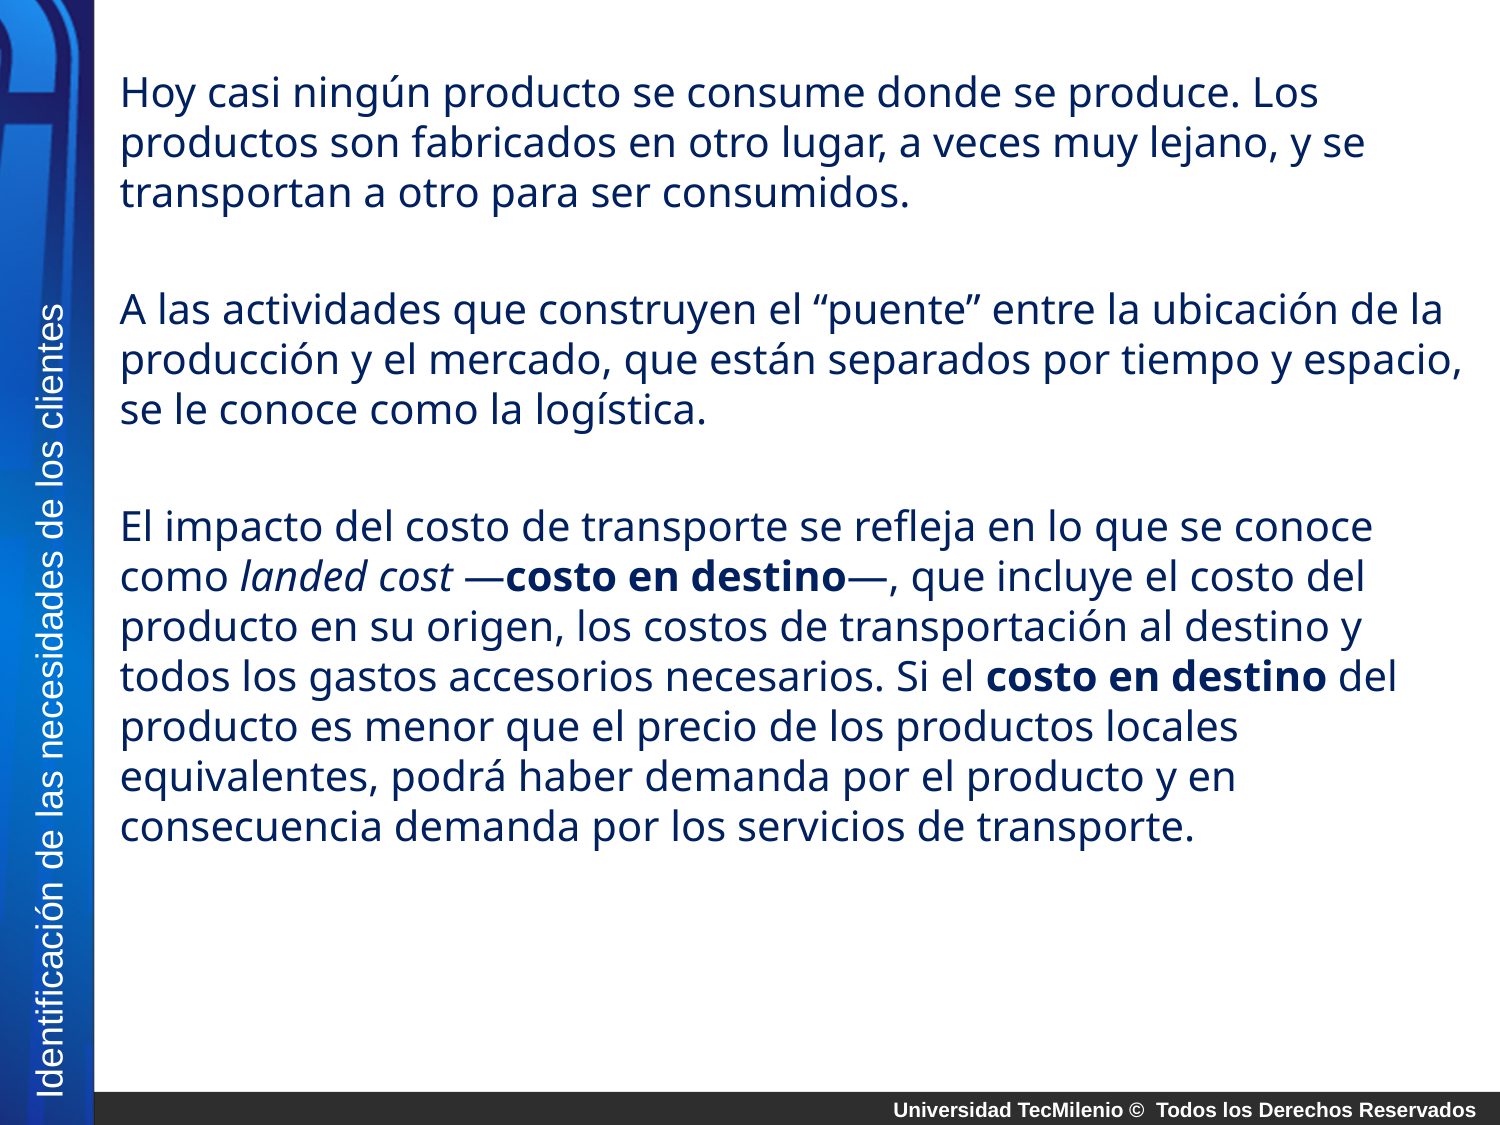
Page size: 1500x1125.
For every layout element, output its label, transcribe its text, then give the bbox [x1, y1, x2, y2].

list Hoy casi ningún producto se consume donde se produce. Los productos son fabricados en otro lugar, a veces muy lejano, y se transportan a otro para ser consumidos. A las actividades que construyen el “puente” entre la ubicación de la producción y el mercado, que están separados por tiempo y espacio, se le conoce como la logística. El impacto del costo de transporte se refleja en lo que se conoce como landed cost —costo en destino—, que incluye el costo del producto en su origen, los costos de transportación al destino y todos los gastos accesorios necesarios. Si el costo en destino del producto es menor que el precio de los productos locales equivalentes, podrá haber demanda por el producto y en consecuencia demanda por los servicios de transporte. [104, 0, 1483, 1083]
picture [0, 0, 1500, 1125]
text_box [194, 113, 226, 175]
list Identificación de las necesidades de los clientes [17, 0, 89, 1115]
